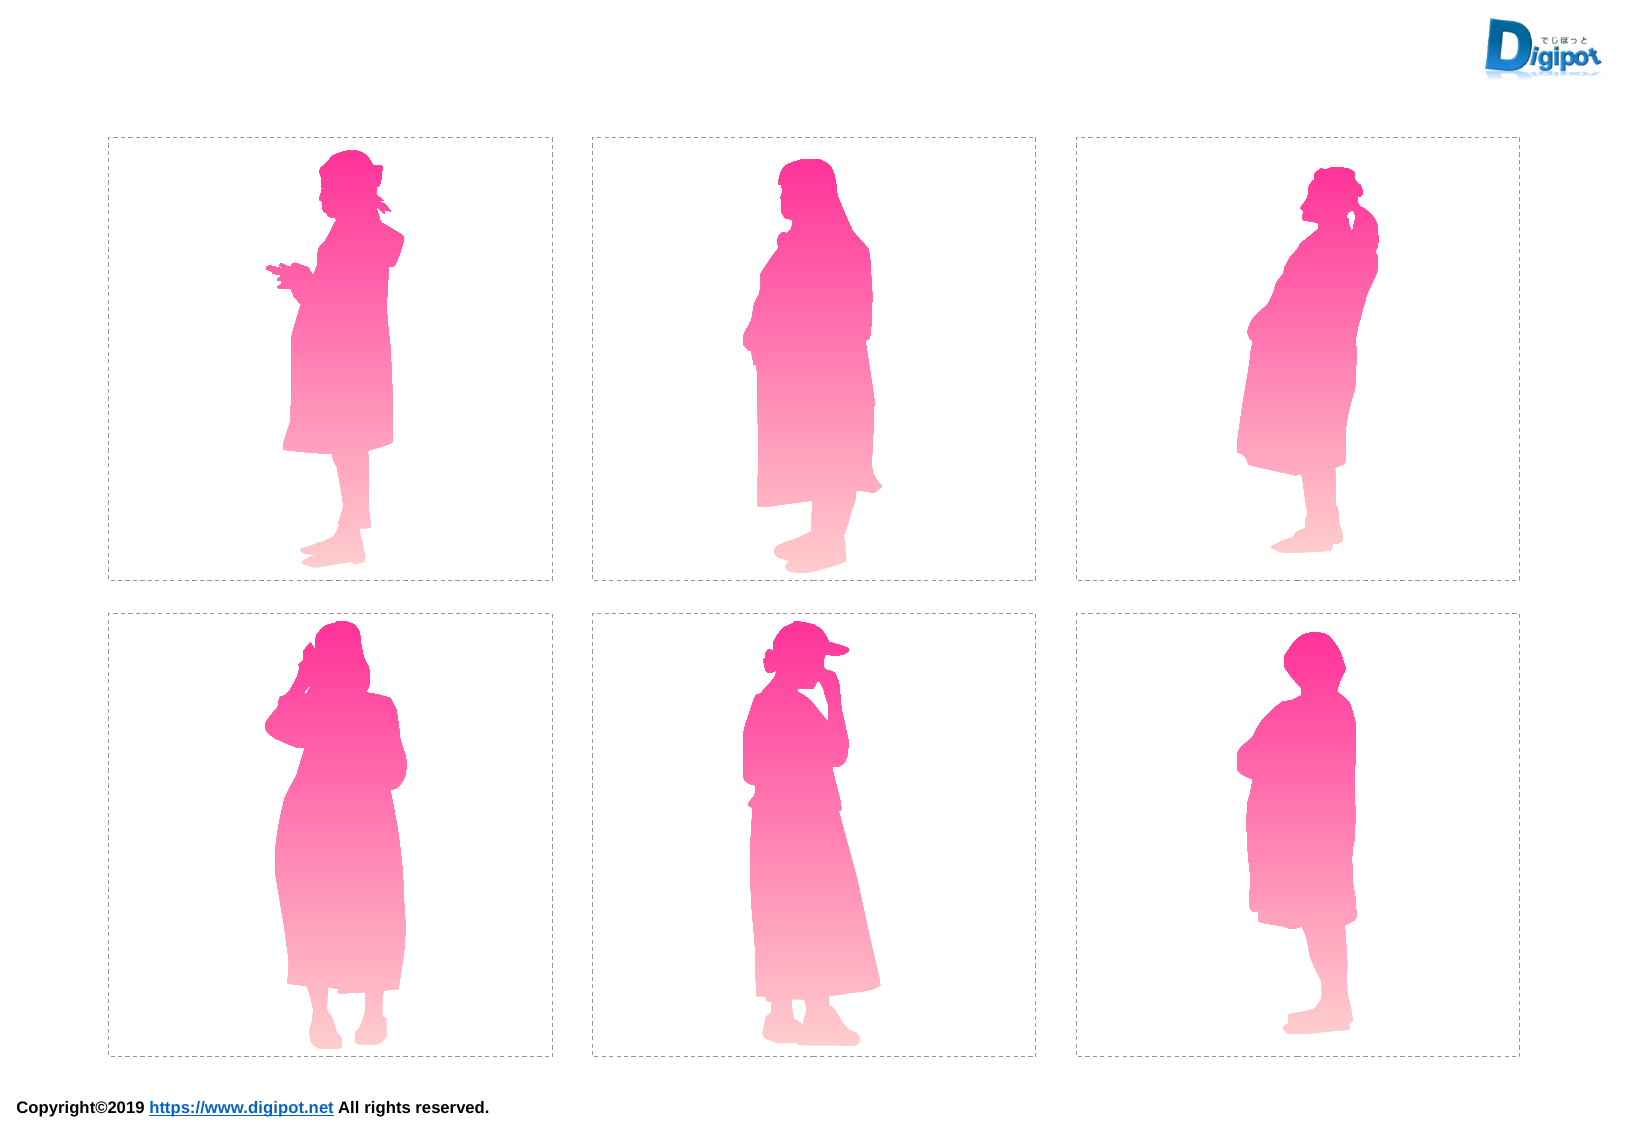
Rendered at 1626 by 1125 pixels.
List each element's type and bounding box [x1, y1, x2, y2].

text_box [1236, 167, 1379, 553]
text_box [742, 620, 881, 1046]
picture [1485, 18, 1602, 82]
text_box [1236, 632, 1358, 1034]
text_box [265, 150, 405, 568]
text_box [742, 158, 883, 574]
text_box [264, 621, 408, 1049]
